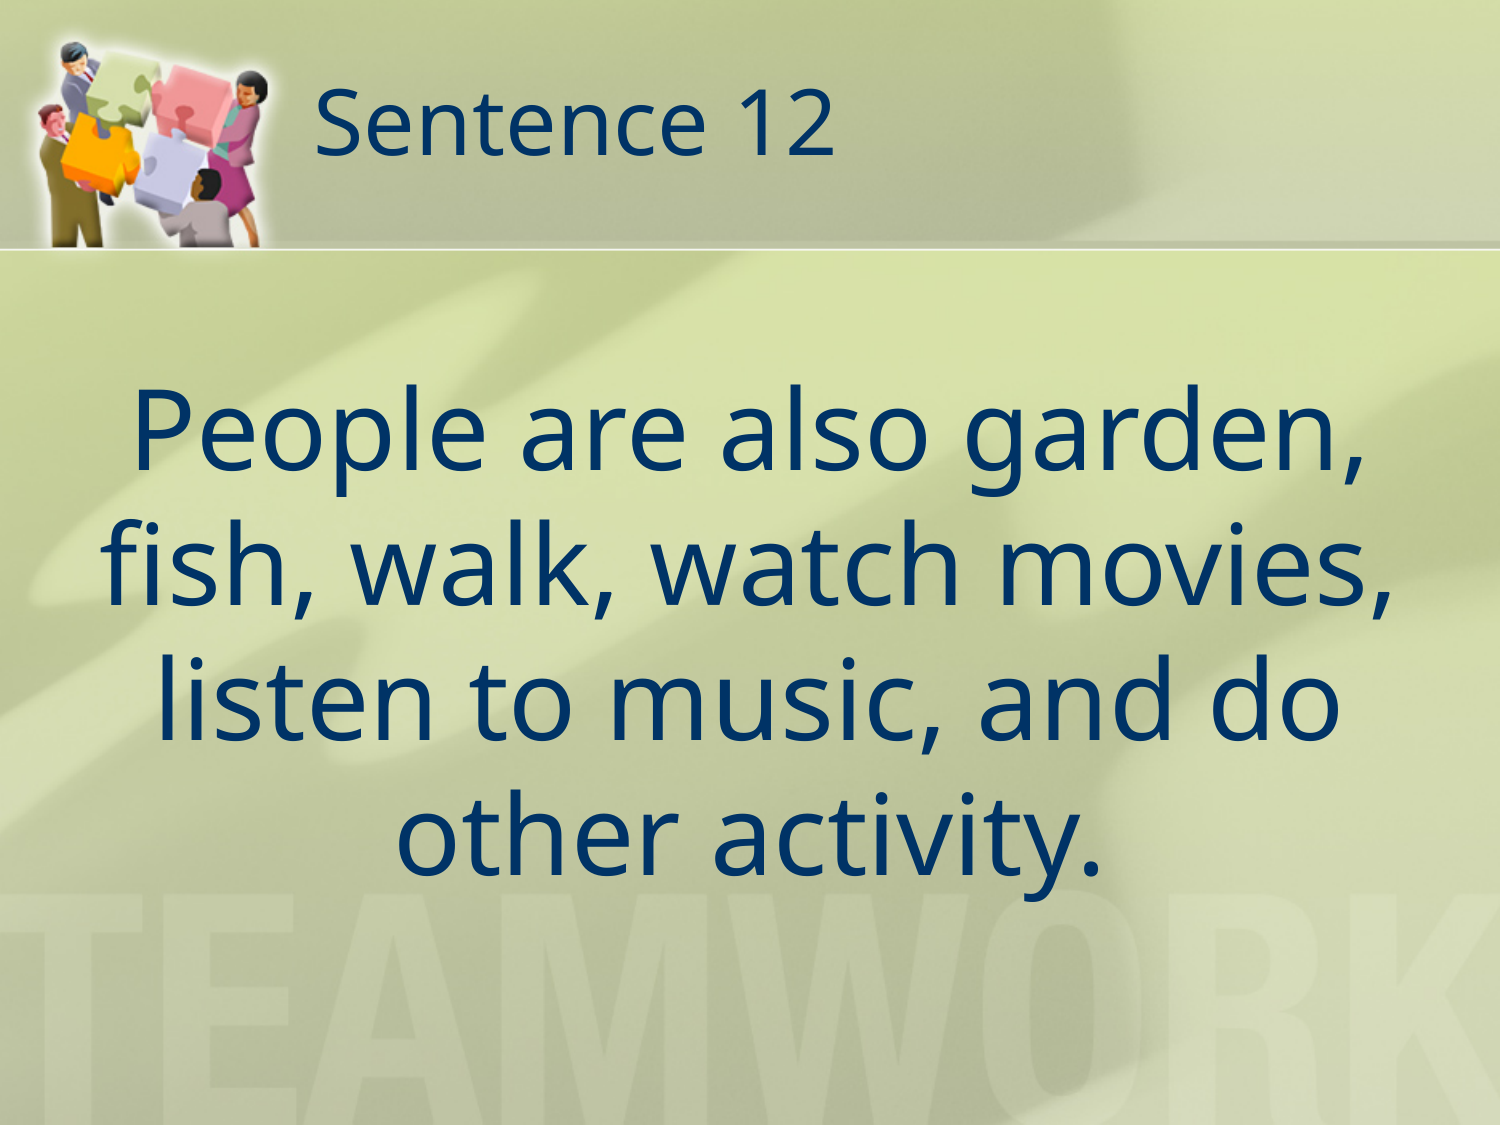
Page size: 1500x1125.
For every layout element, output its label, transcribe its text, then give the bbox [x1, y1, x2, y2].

list People are also garden, fish, walk, watch movies, listen to music, and do other activity. [24, 350, 1475, 988]
title Sentence 12 [298, 24, 1475, 213]
picture [0, 0, 1500, 1125]
